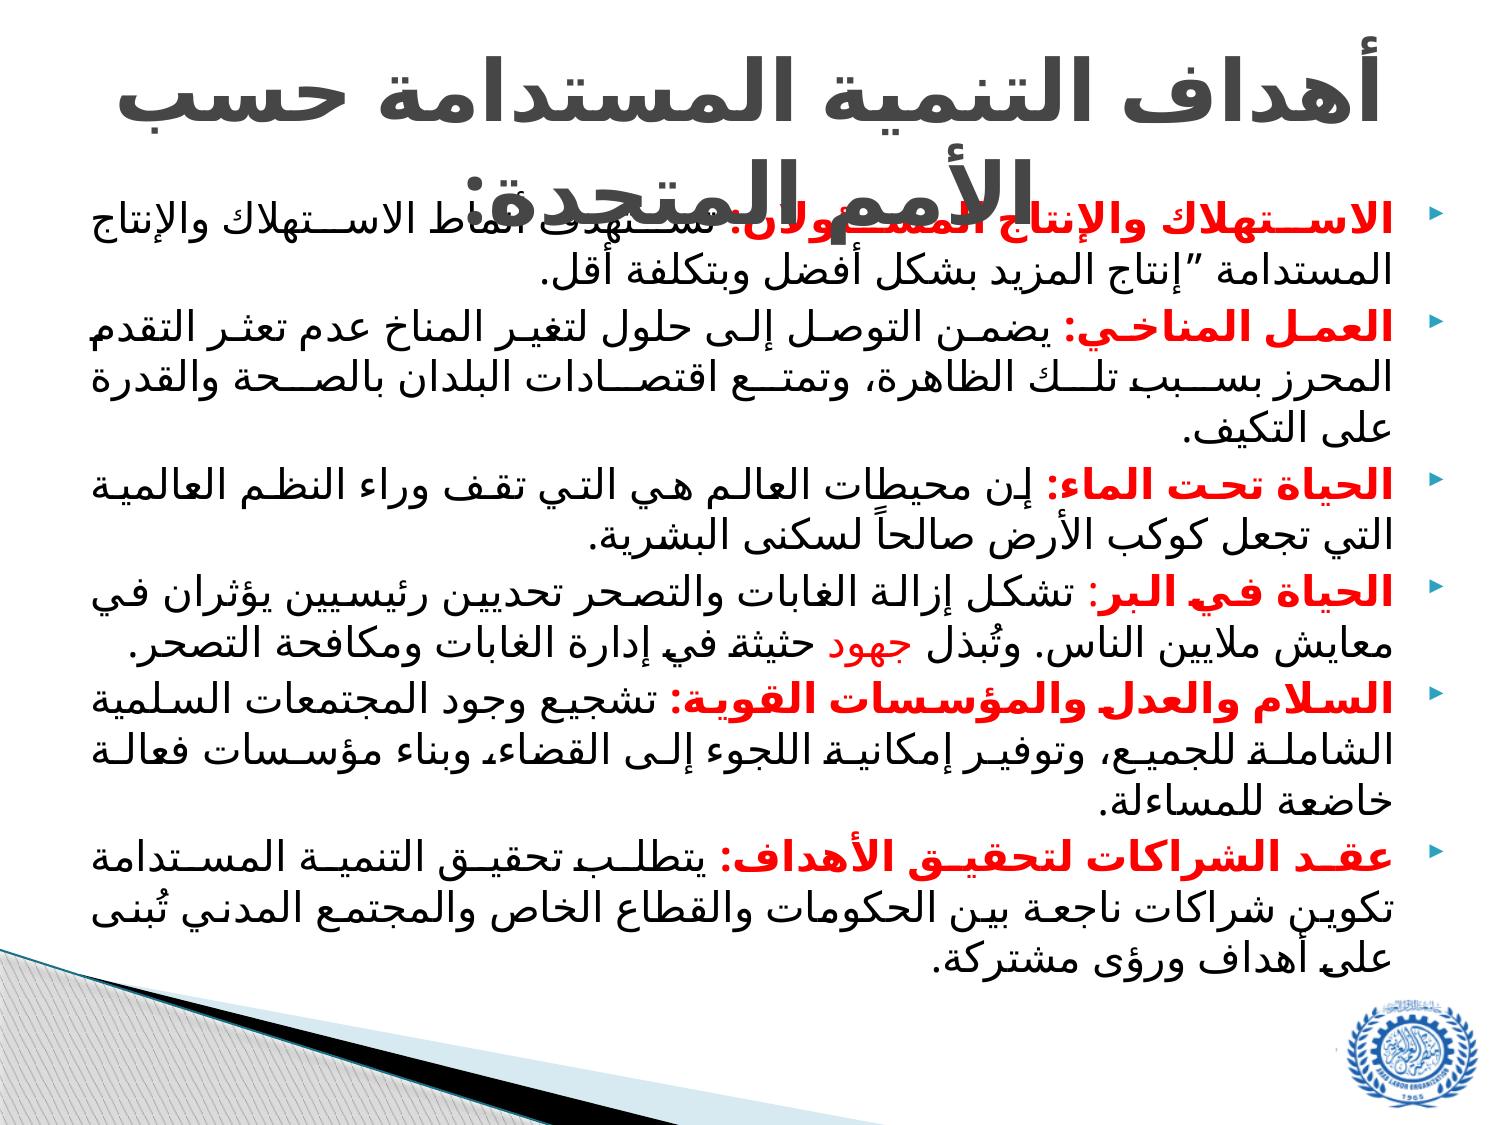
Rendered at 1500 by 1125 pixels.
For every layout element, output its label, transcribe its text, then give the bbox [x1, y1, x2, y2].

title أهداف التنمية المستدامة حسب الأمم المتحدة: [75, 45, 1425, 233]
list الاستهلاك والإنتاج المسئولان: تستهدف أنماط الاستهلاك والإنتاج المستدامة ”إنتاج المزيد بشكل أفضل وبتكلفة أقل. العمل المناخي: يضمن التوصل إلى حلول لتغير المناخ عدم تعثر التقدم المحرز بسبب تلك الظاهرة، وتمتع اقتصادات البلدان بالصحة والقدرة على التكيف. الحياة تحت الماء: إن محيطات العالم هي التي تقف وراء ‏النظم العالمية التي تجعل كوكب الأرض صالحاً لسكنى البشرية. الحياة في البر: تشكل إزالة الغابات والتصحر تحديين رئيسيين يؤثران في معايش ملايين الناس. وتُبذل جهود حثيثة في إدارة الغابات ومكافحة التصحر. السلام والعدل والمؤسسات القوية: تشجيع وجود المجتمعات السلمية الشاملة للجميع، وتوفير إمكانية اللجوء إلى القضاء، وبناء مؤسسات فعالة خاضعة للمساءلة. عقد الشراكات لتحقيق الأهداف: يتطلب تحقيق التنمية المستدامة تكوين شراكات ناجعة بين الحكومات والقطاع الخاص والمجتمع المدني تُبنى على أهداف ورؤى مشتركة. [75, 184, 1459, 997]
picture [1335, 984, 1500, 1125]
